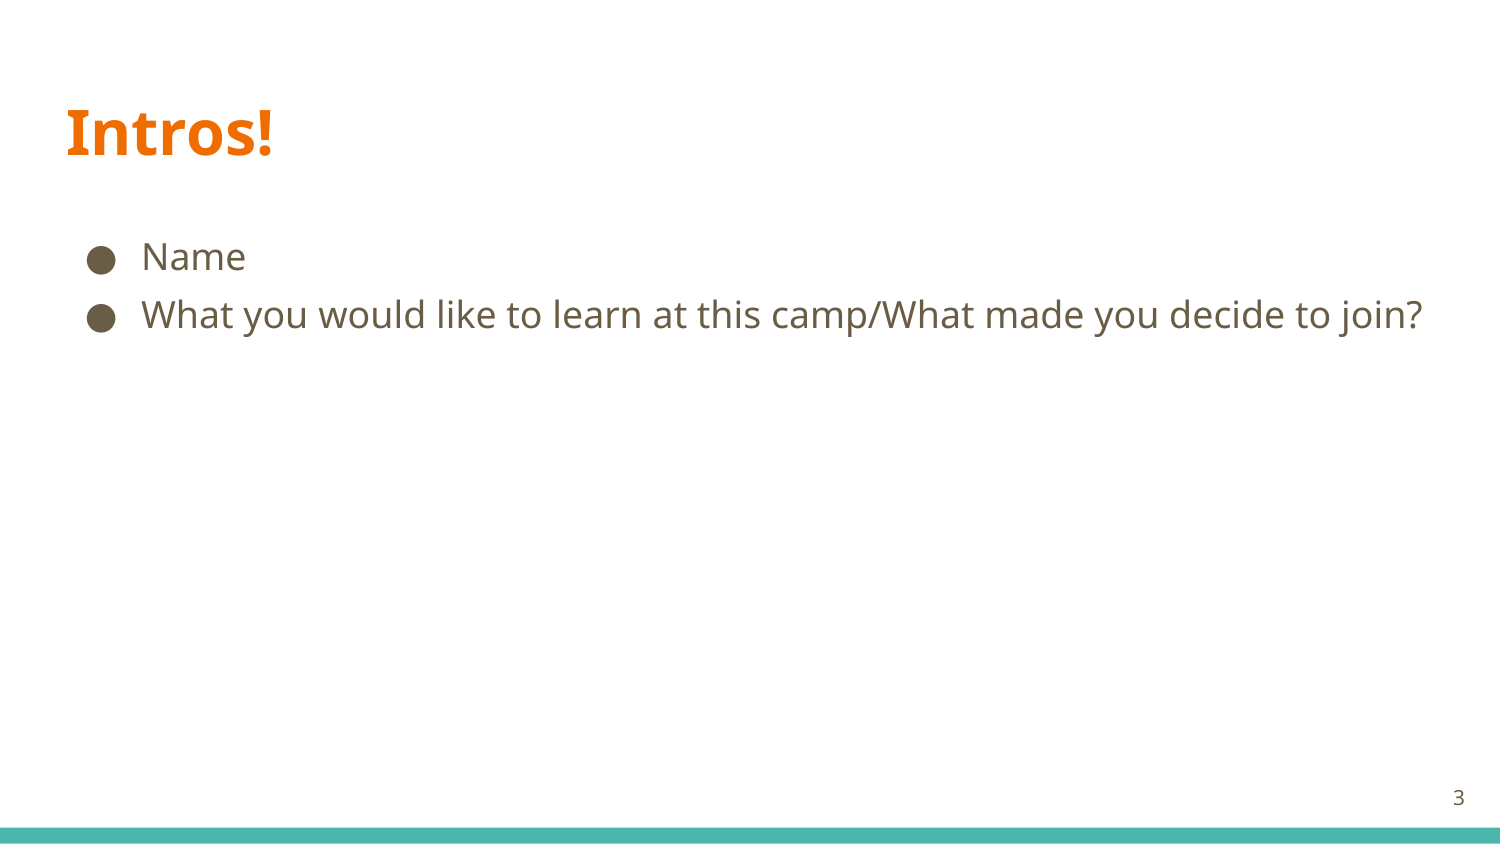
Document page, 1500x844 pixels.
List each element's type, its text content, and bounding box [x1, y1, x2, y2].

list Name What you would like to learn at this camp/What made you decide to join? [51, 207, 1449, 750]
title Intros! [51, 72, 1449, 189]
slide_number ‹#› [1389, 764, 1480, 830]
